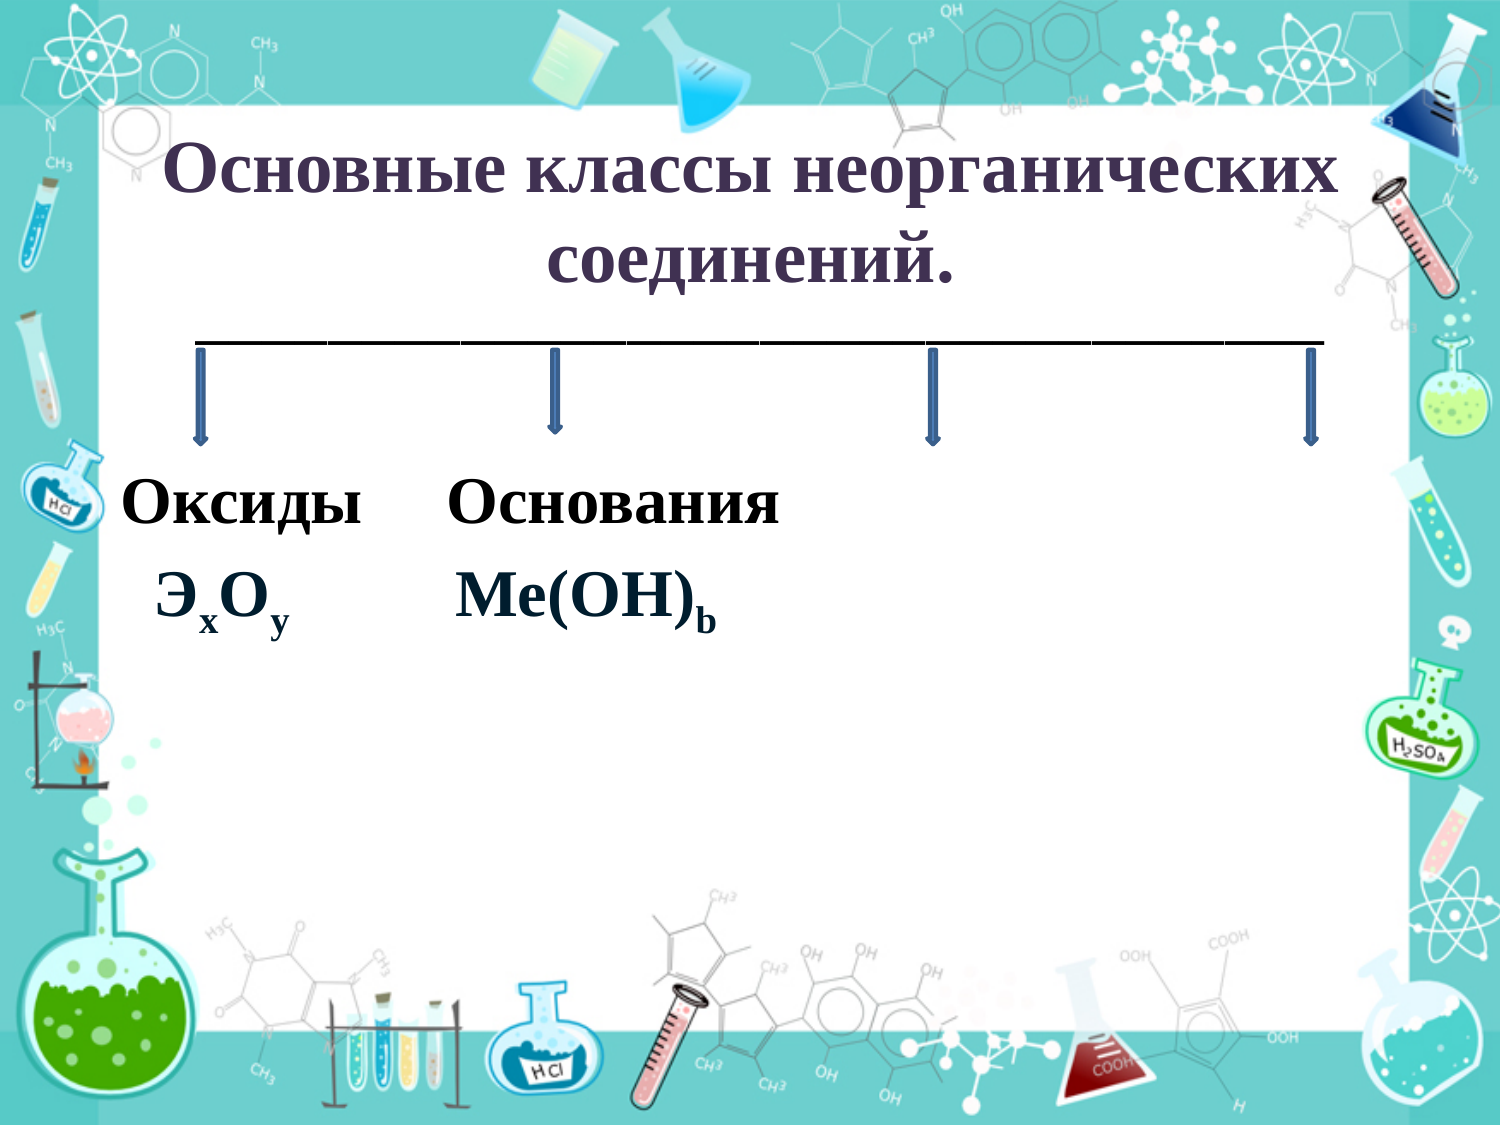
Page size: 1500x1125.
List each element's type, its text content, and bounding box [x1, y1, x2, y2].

list __________________________________ Оксиды Основания ЭхОу Ме(ОН)b [105, 262, 1395, 1005]
text_box [192, 347, 209, 447]
text_box [925, 347, 941, 447]
text_box [547, 347, 563, 435]
picture [0, 0, 1500, 1125]
title Основные классы неорганических соединений. [100, 113, 1402, 302]
text_box [1303, 347, 1319, 447]
